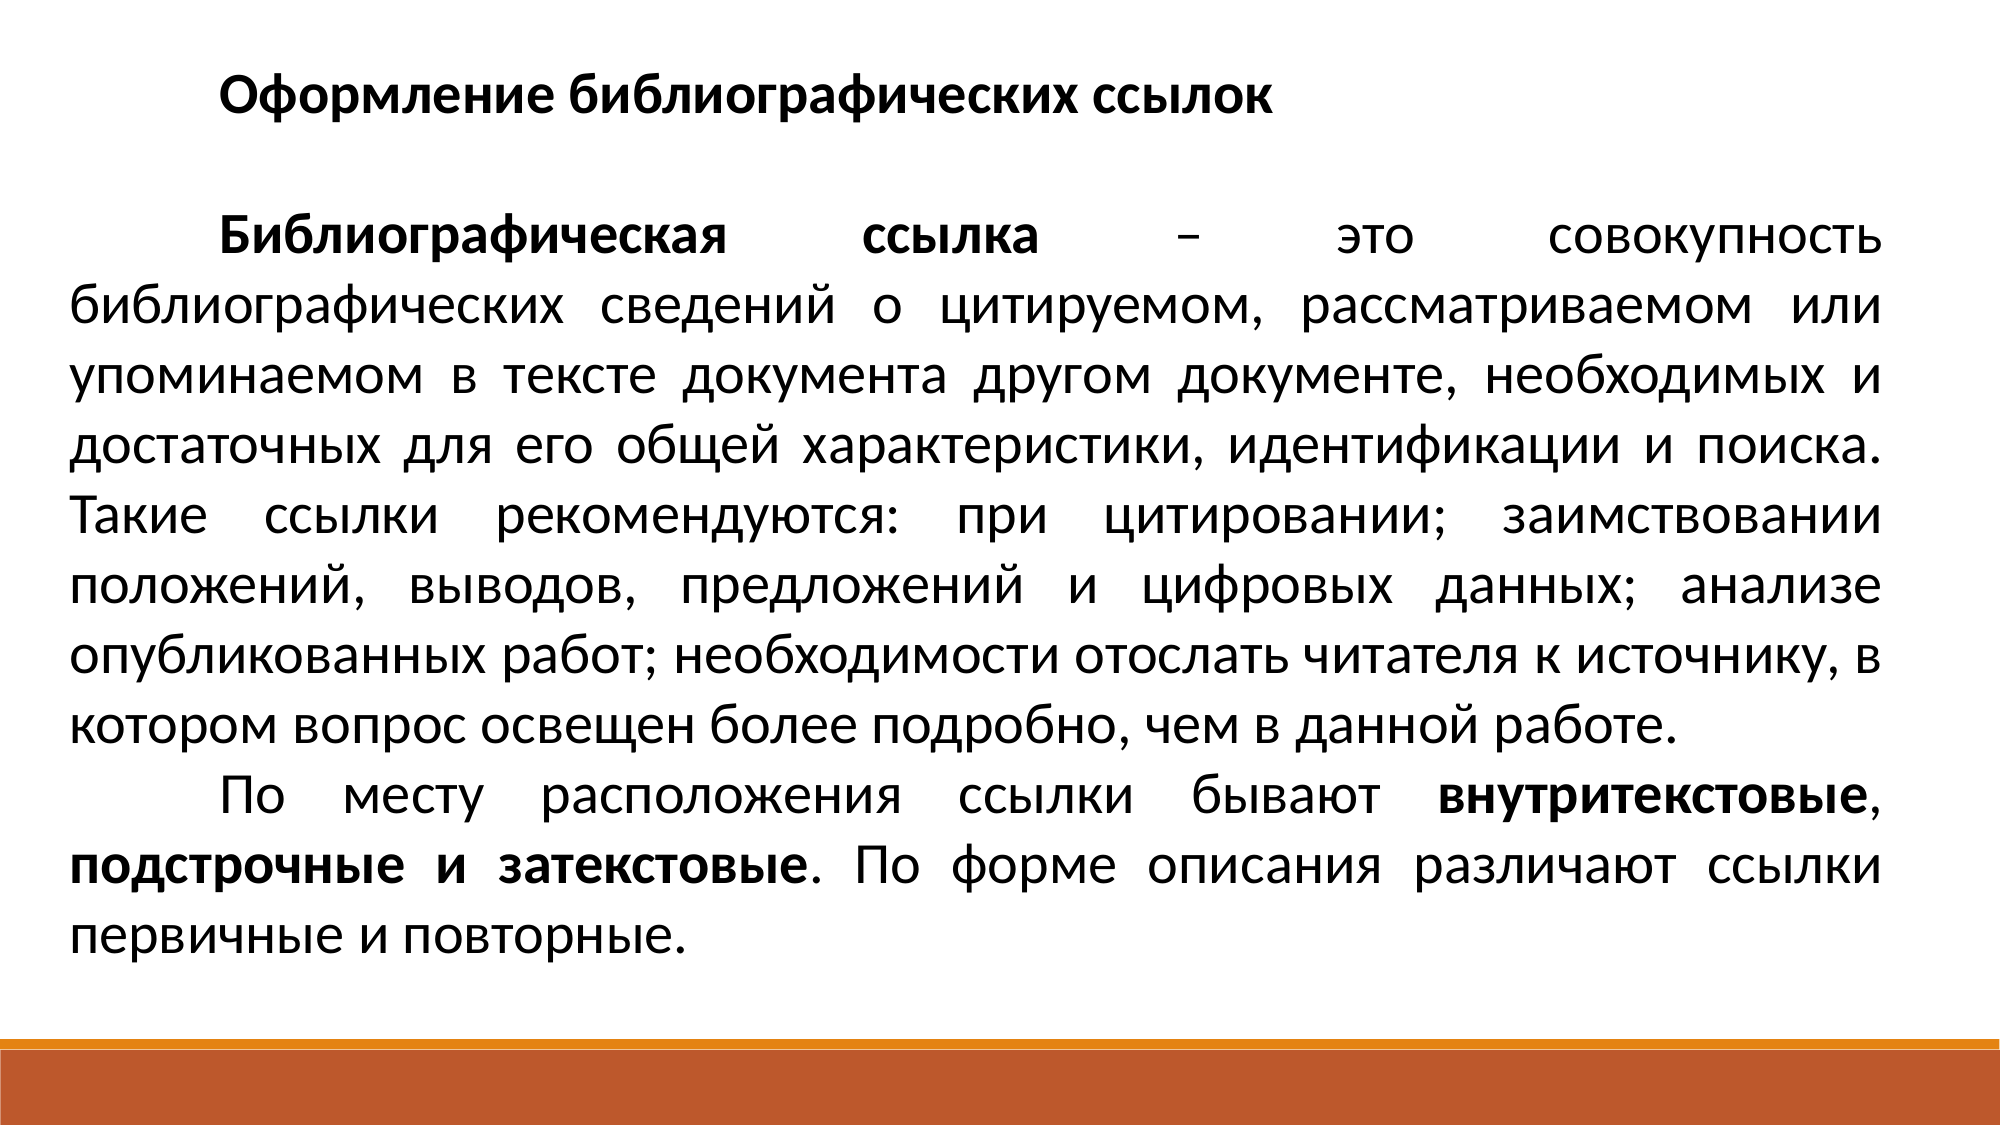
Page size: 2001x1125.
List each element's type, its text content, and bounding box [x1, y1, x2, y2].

text_box Оформление библиографических ссылок Библиографическая ссылка – это совокупность библиографических сведений о цитируемом, рассматриваемом или упоминаемом в тексте документа другом документе, необходимых и достаточных для его общей характеристики, идентификации и поиска. Такие ссылки рекомендуются: при цитировании; заимствовании положений, выводов, предложений и цифровых данных; анализе опубликованных работ; необходимости отослать читателя к источнику, в котором вопрос освещен более подробно, чем в данной работе. По месту расположения ссылки бывают внутритекстовые, подстрочные и затекстовые. По форме описания различают ссылки первичные и повторные. [54, 48, 1898, 973]
